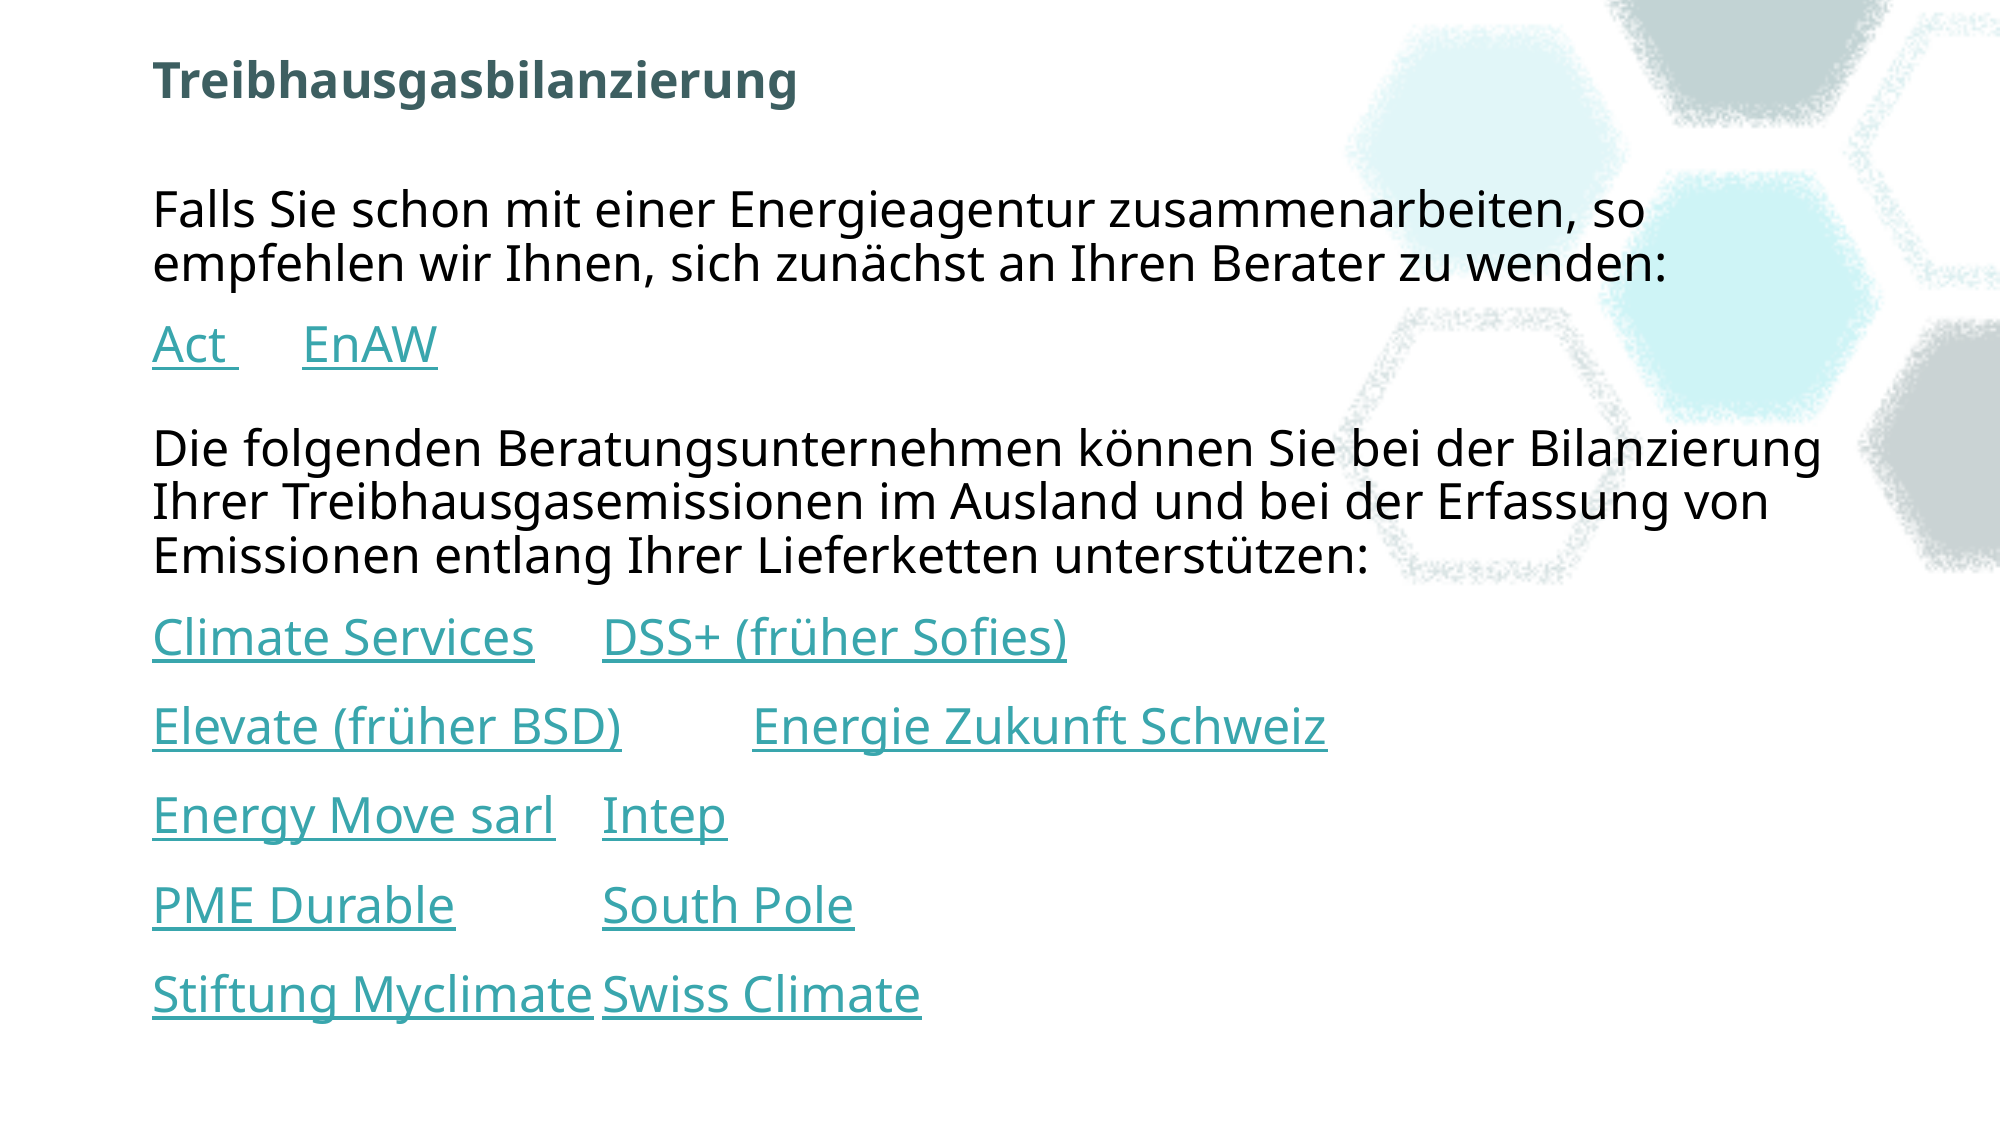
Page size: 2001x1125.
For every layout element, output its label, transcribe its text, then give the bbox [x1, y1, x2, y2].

list Falls Sie schon mit einer Energieagentur zusammenarbeiten, so empfehlen wir Ihnen, sich zunächst an Ihren Berater zu wenden: Act EnAW Die folgenden Beratungsunternehmen können Sie bei der Bilanzierung Ihrer Treibhausgasemissionen im Ausland und bei der Erfassung von Emissionen entlang Ihrer Lieferketten unterstützen: Climate Services DSS+ (früher Sofies) Elevate (früher BSD) Energie Zukunft Schweiz Energy Move sarl Intep PME Durable South Pole Stiftung Myclimate Swiss Climate [137, 176, 1863, 1083]
picture [247, 0, 2000, 949]
title Treibhausgasbilanzierung [137, 26, 247, 139]
